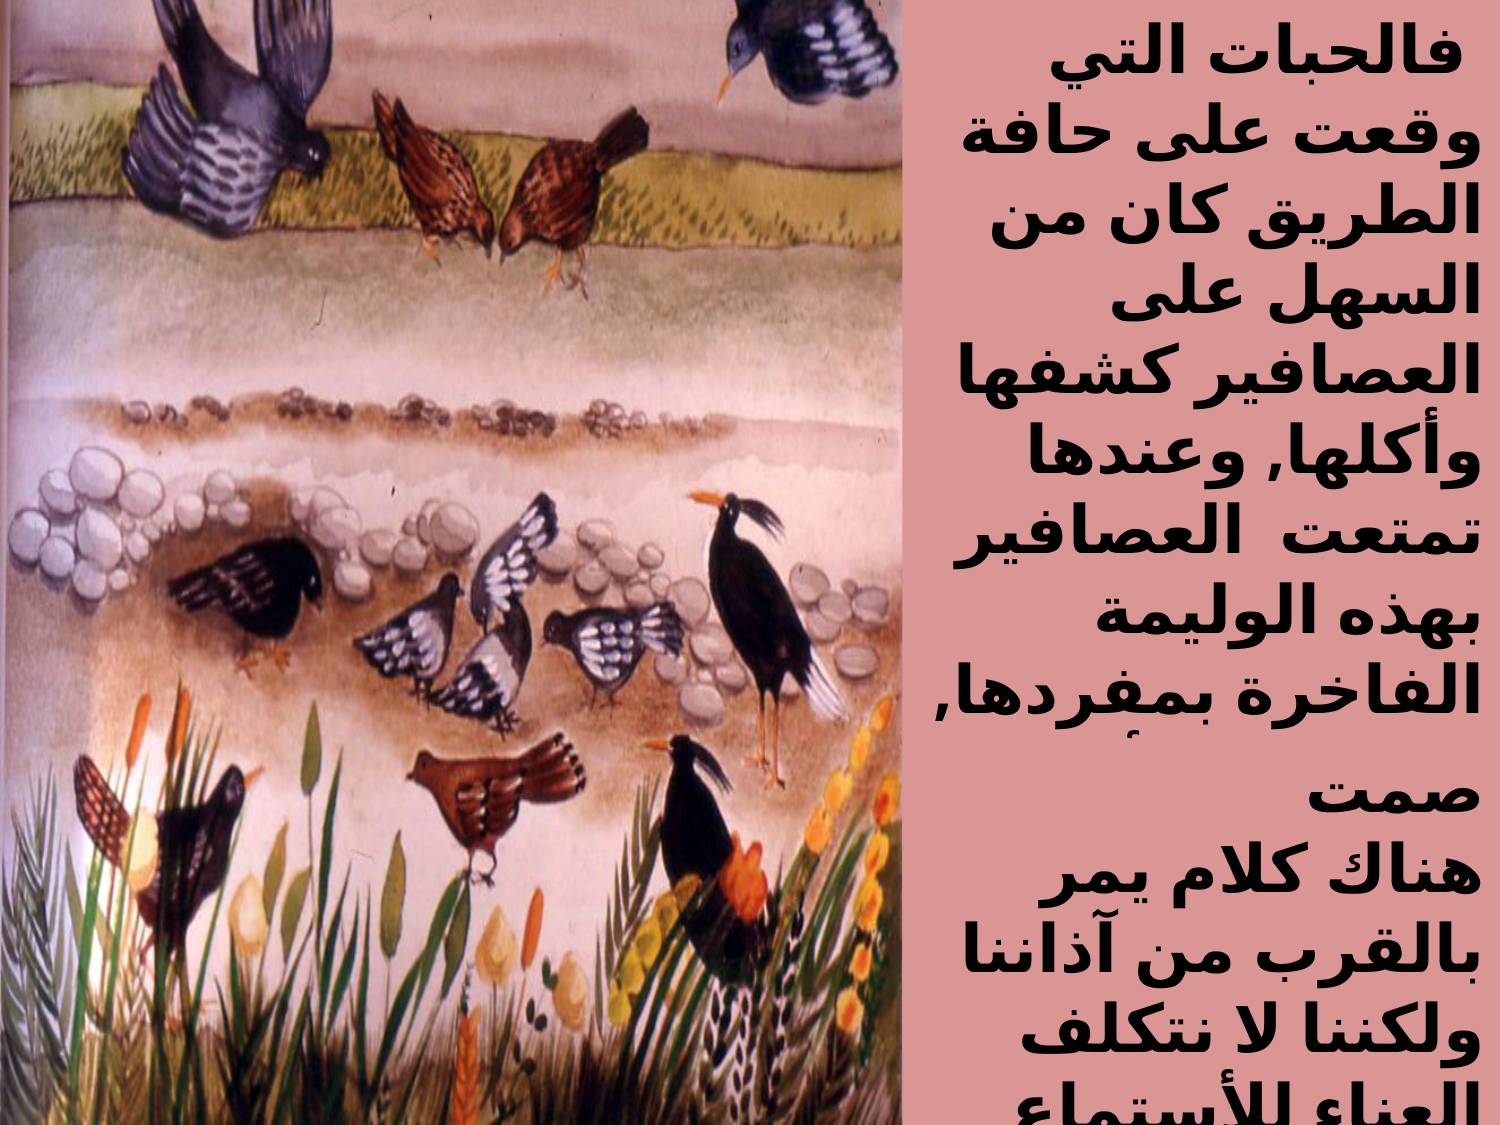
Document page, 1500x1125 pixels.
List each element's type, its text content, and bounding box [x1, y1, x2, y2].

text_box فالحبات التي وقعت على حافة الطريق كان من السهل على العصافير كشفها وأكلها, وعندها تمتعت العصافير بهذه الوليمة الفاخرة بمفردها, ولكن مع الأسف فان هذه الحبوب لن تعطي ثمارا ناضجة.... [904, 0, 1500, 738]
text_box صمت هناك كلام يمر بالقرب من آذاننا ولكننا لا نتكلف العناء للأستماع اليه [907, 738, 1500, 1125]
picture [0, 0, 903, 1125]
